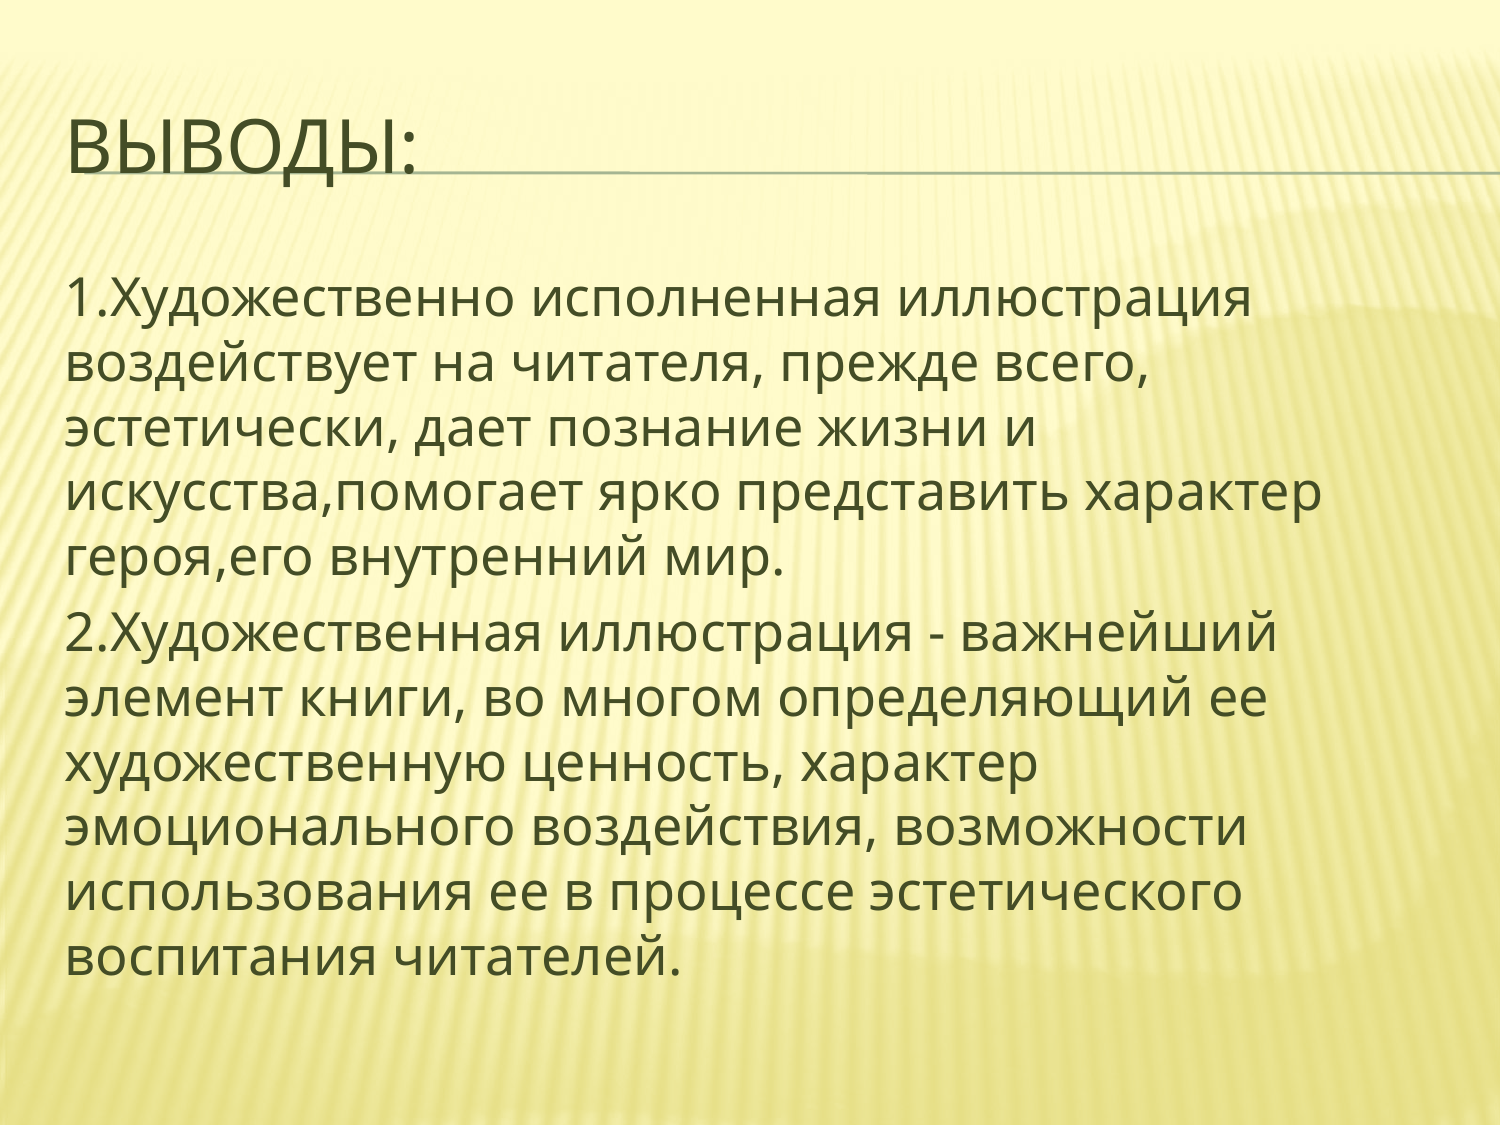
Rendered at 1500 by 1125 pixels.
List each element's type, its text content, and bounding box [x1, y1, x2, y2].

list 1.Художественно исполненная иллюстрация воздействует на читателя, прежде всего, эстетически, дает познание жизни и искусства,помогает ярко представить характер героя,его внутренний мир. 2.Художественная иллюстрация - важнейший элемент книги, во многом определяющий ее художественную ценность, характер эмоционального воздействия, возможности использования ее в процессе эстетического воспитания читателей. [50, 254, 1475, 998]
title Выводы: [50, 75, 1475, 213]
